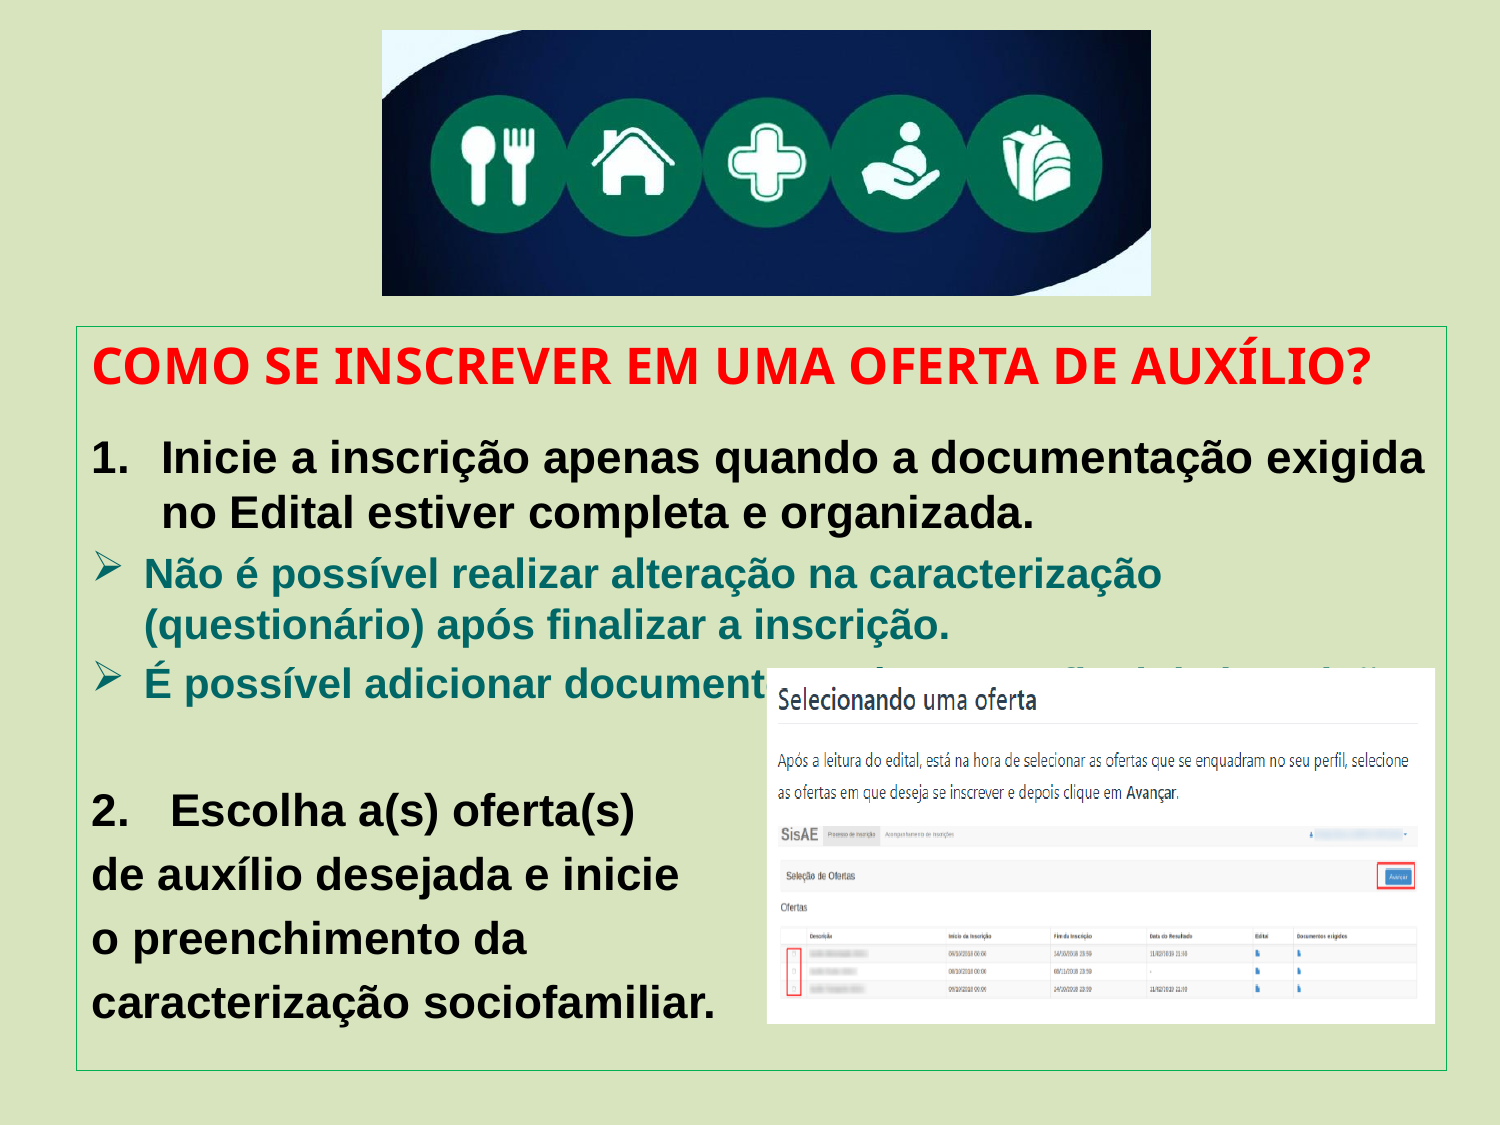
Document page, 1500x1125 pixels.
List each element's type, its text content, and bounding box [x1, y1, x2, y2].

list COMO SE INSCREVER EM UMA OFERTA DE AUXÍLIO? Inicie a inscrição apenas quando a documentação exigida no Edital estiver completa e organizada. Não é possível realizar alteração na caracterização (questionário) após finalizar a inscrição. É possível adicionar documentos até o prazo final de inscrição. Escolha a(s) oferta(s) de auxílio desejada e inicie o preenchimento da caracterização sociofamiliar. [76, 326, 1447, 1071]
picture [382, 30, 1151, 296]
picture [766, 668, 1436, 1024]
